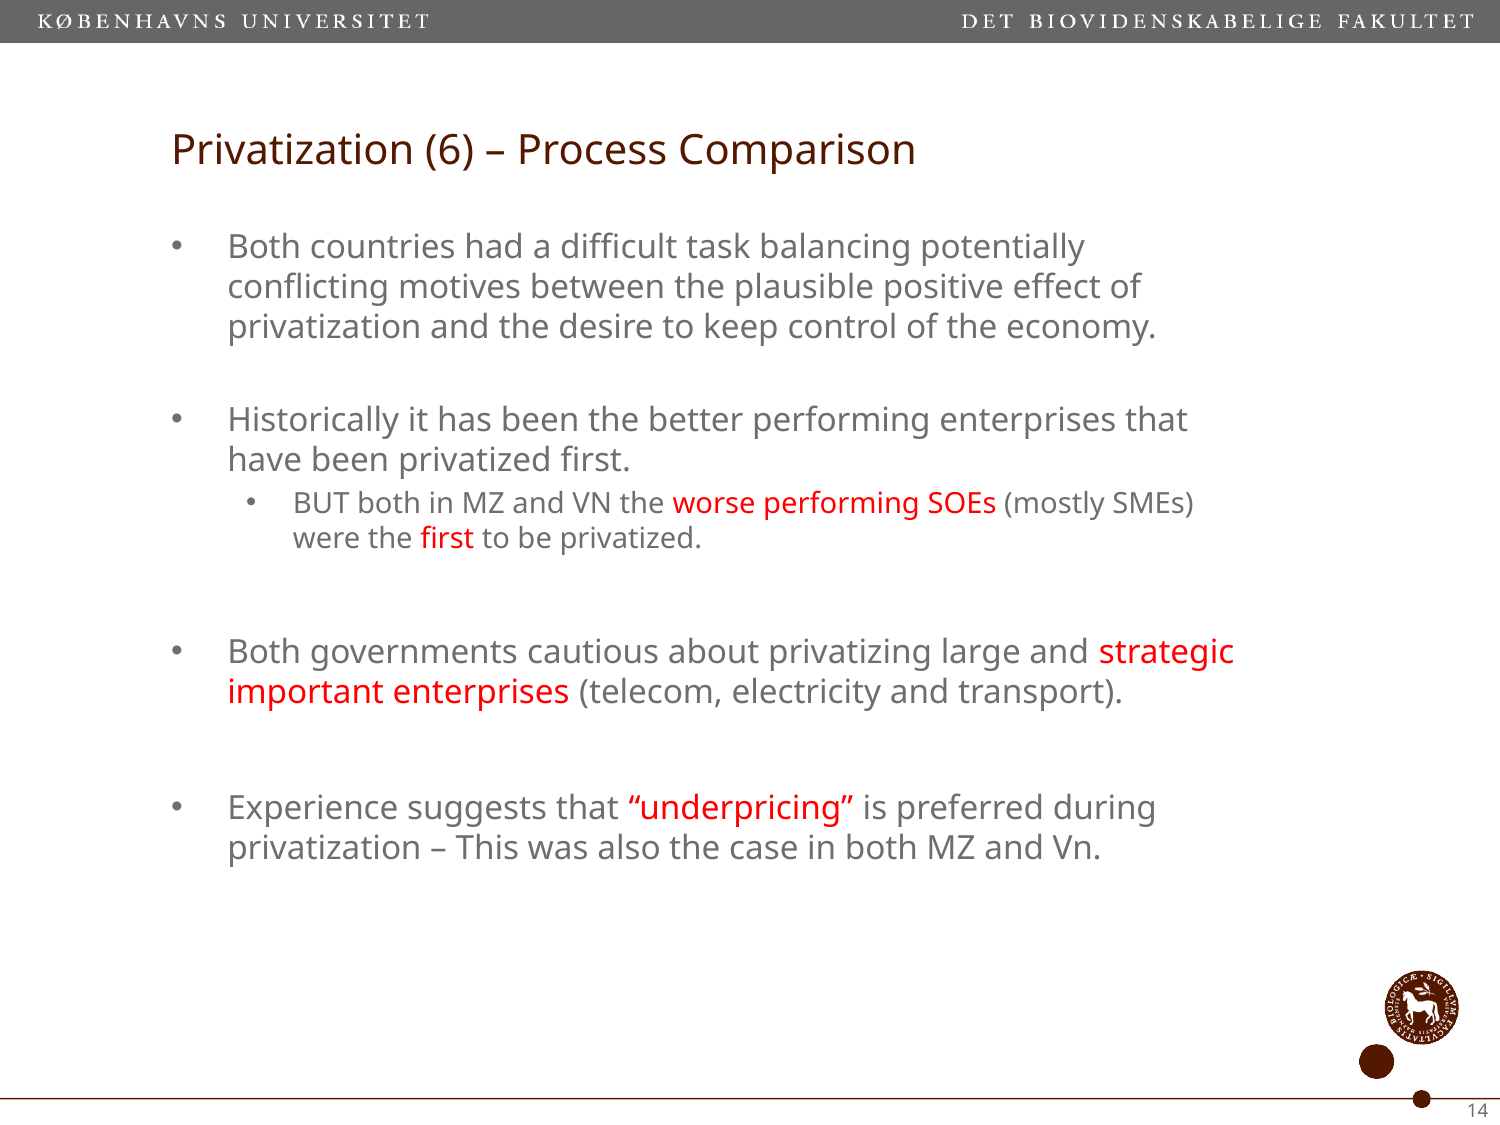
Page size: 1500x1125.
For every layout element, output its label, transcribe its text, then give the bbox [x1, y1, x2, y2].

title Privatization (6) – Process Comparison [170, 77, 1138, 173]
picture [0, 914, 1500, 1097]
list Both countries had a difficult task balancing potentially conflicting motives between the plausible positive effect of privatization and the desire to keep control of the economy. Historically it has been the better performing enterprises that have been privatized first. BUT both in MZ and VN the worse performing SOEs (mostly SMEs) were the first to be privatized. Both governments cautious about privatizing large and strategic important enterprises (telecom, electricity and transport). Experience suggests that “underpricing” is preferred during privatization – This was also the case in both MZ and Vn. [170, 225, 1251, 900]
picture [0, 1100, 1500, 1125]
picture [0, 0, 1500, 43]
